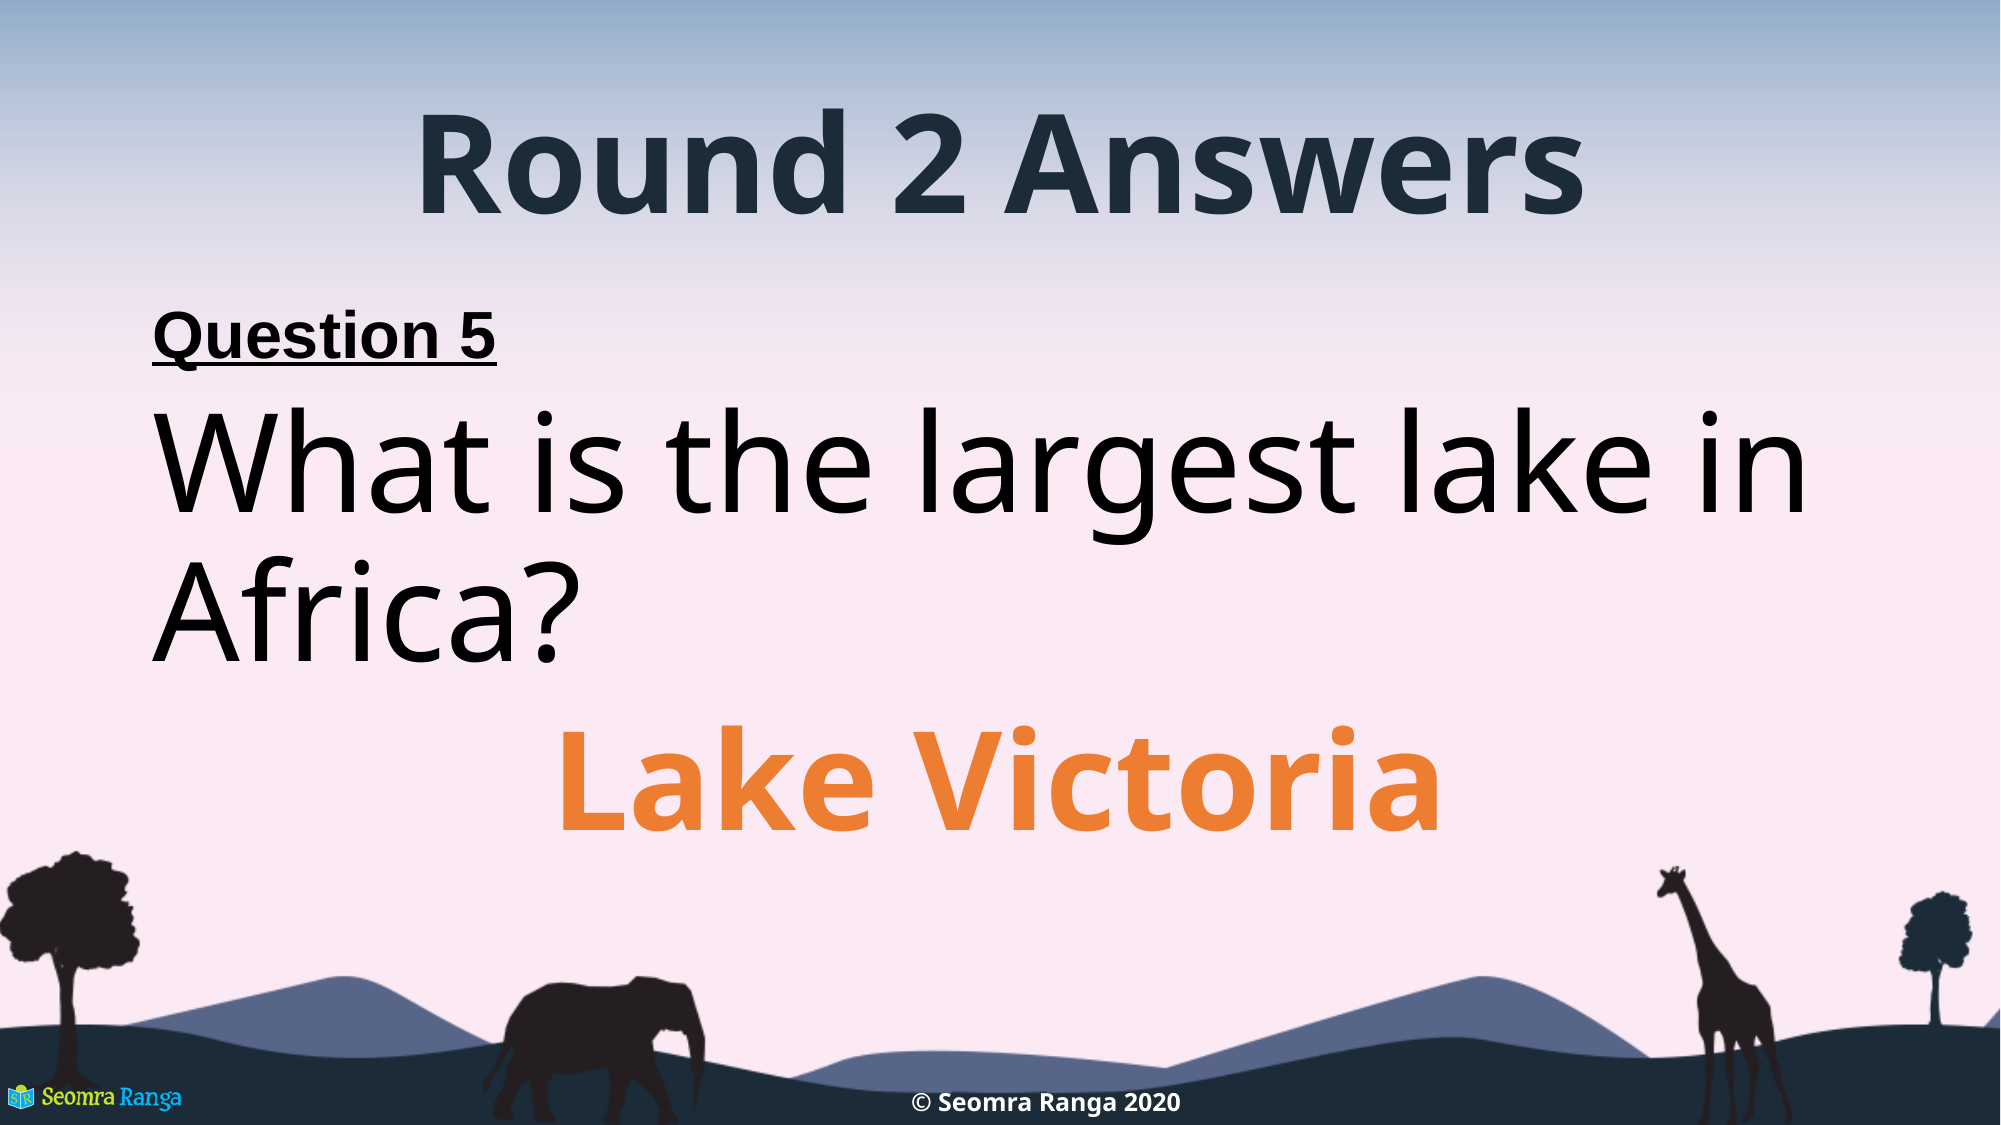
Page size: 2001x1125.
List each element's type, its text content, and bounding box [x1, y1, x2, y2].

list Question 5 What is the largest lake in Africa? Lake Victoria [137, 293, 1863, 1014]
text_box © Seomra Ranga 2020 www.seomraranga.com [762, 1079, 1330, 1125]
title Round 2 Answers [137, 59, 1863, 278]
picture [0, 0, 2001, 1125]
